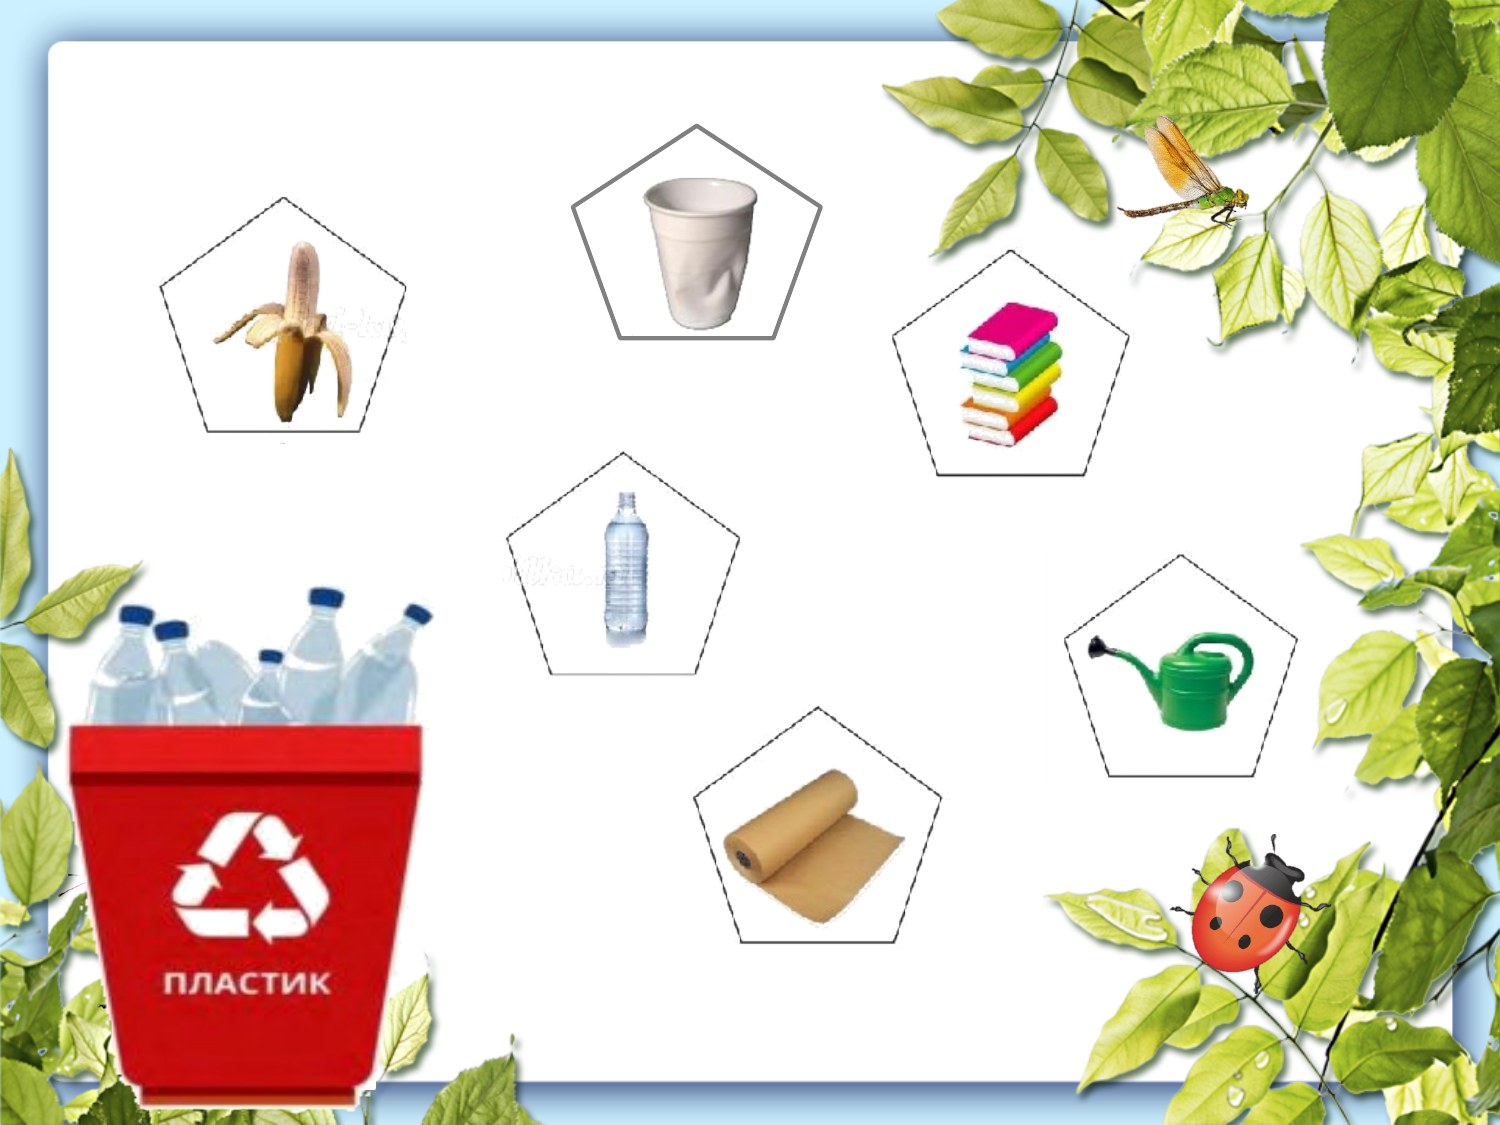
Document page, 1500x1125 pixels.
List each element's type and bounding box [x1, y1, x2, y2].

picture [876, 113, 1252, 489]
text_box [40, 564, 453, 1125]
text_box [112, 78, 1388, 634]
picture [0, 0, 1500, 1125]
picture [146, 195, 407, 444]
text_box [572, 125, 822, 339]
